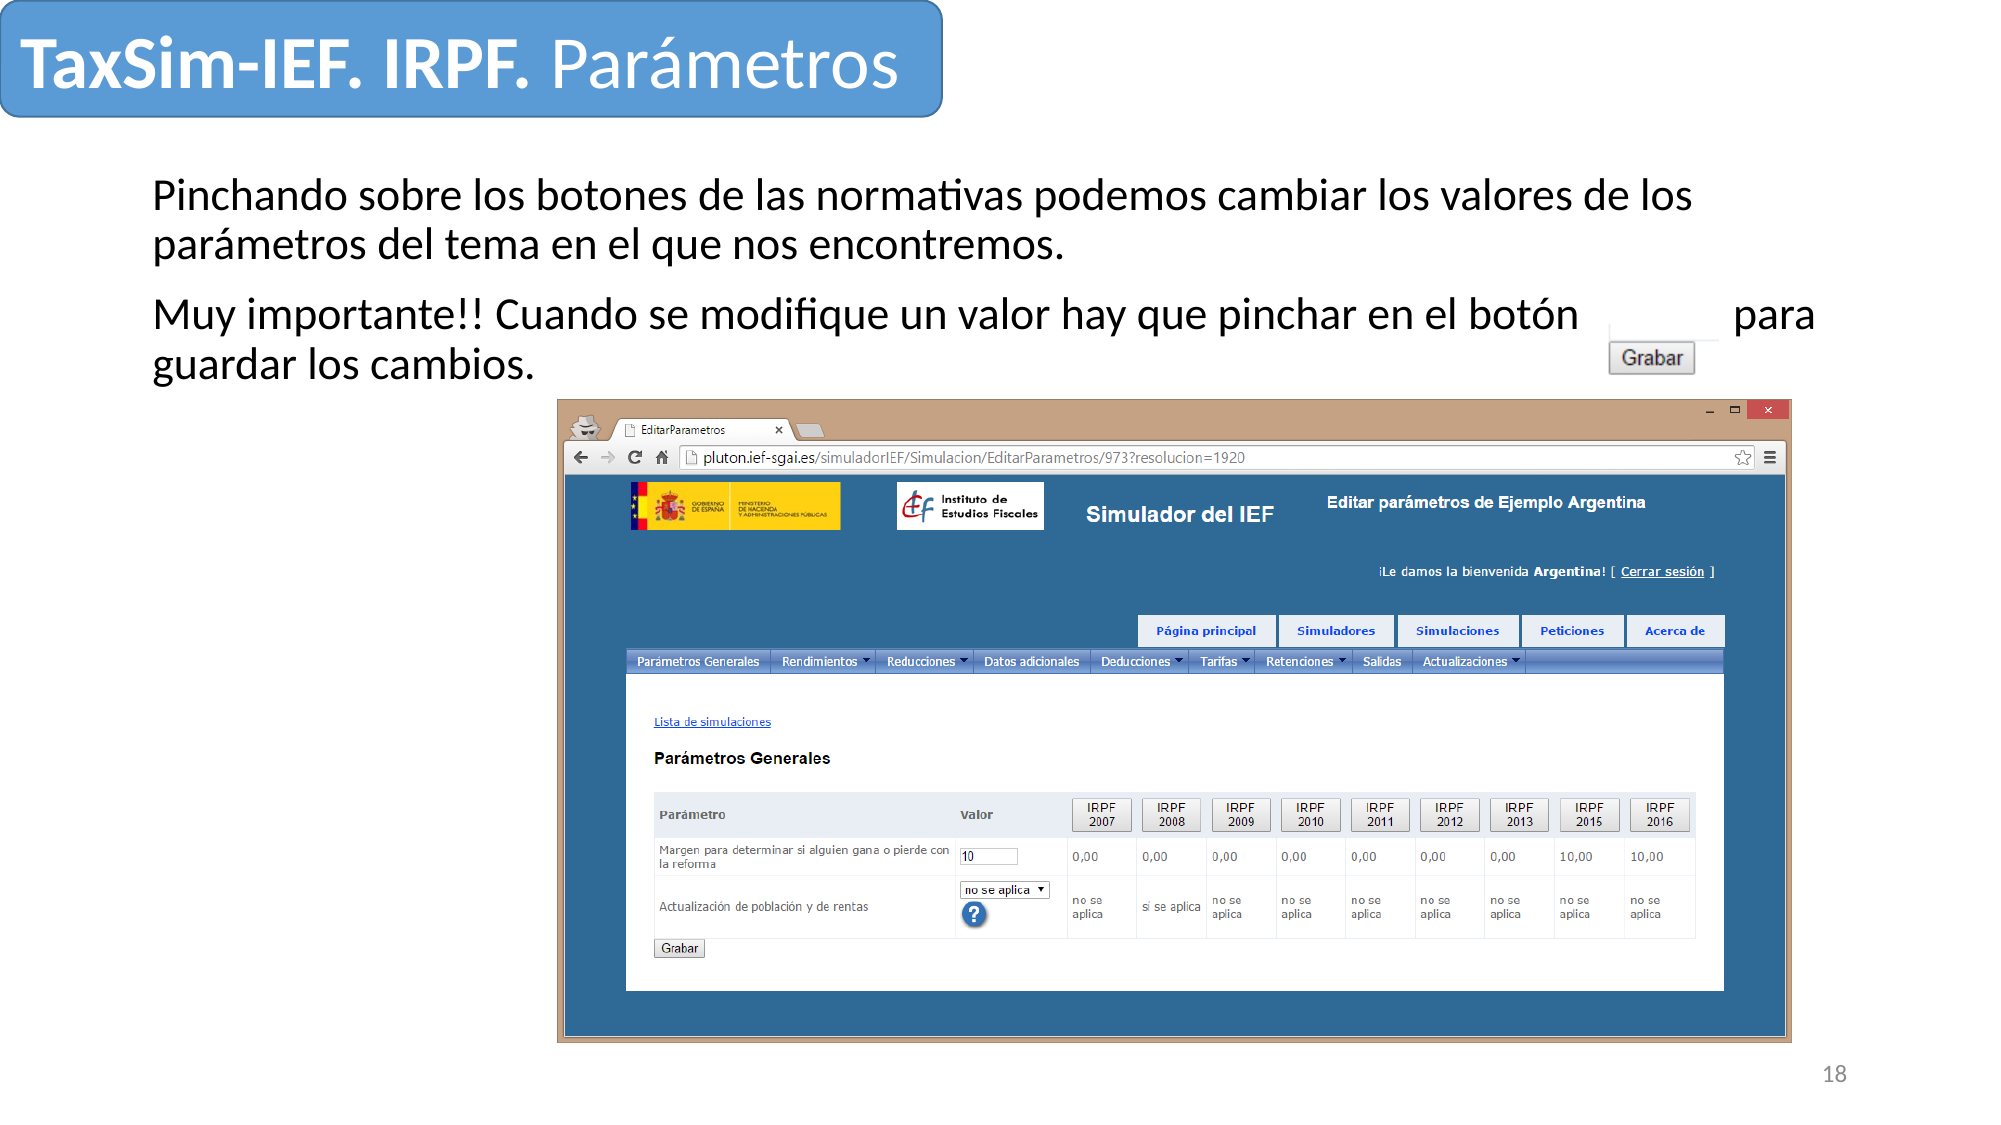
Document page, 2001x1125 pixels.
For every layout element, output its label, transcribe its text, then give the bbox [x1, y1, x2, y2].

slide_number 18 [1412, 1042, 1863, 1103]
text_box TaxSim-IEF. IRPF. Parámetros [0, 0, 943, 118]
picture [1587, 324, 1719, 391]
list Pinchando sobre los botones de las normativas podemos cambiar los valores de los parámetros del tema en el que nos encontremos. Muy importante!! Cuando se modifique un valor hay que pinchar en el botón para guardar los cambios. [137, 162, 1863, 968]
picture [557, 399, 1792, 1043]
